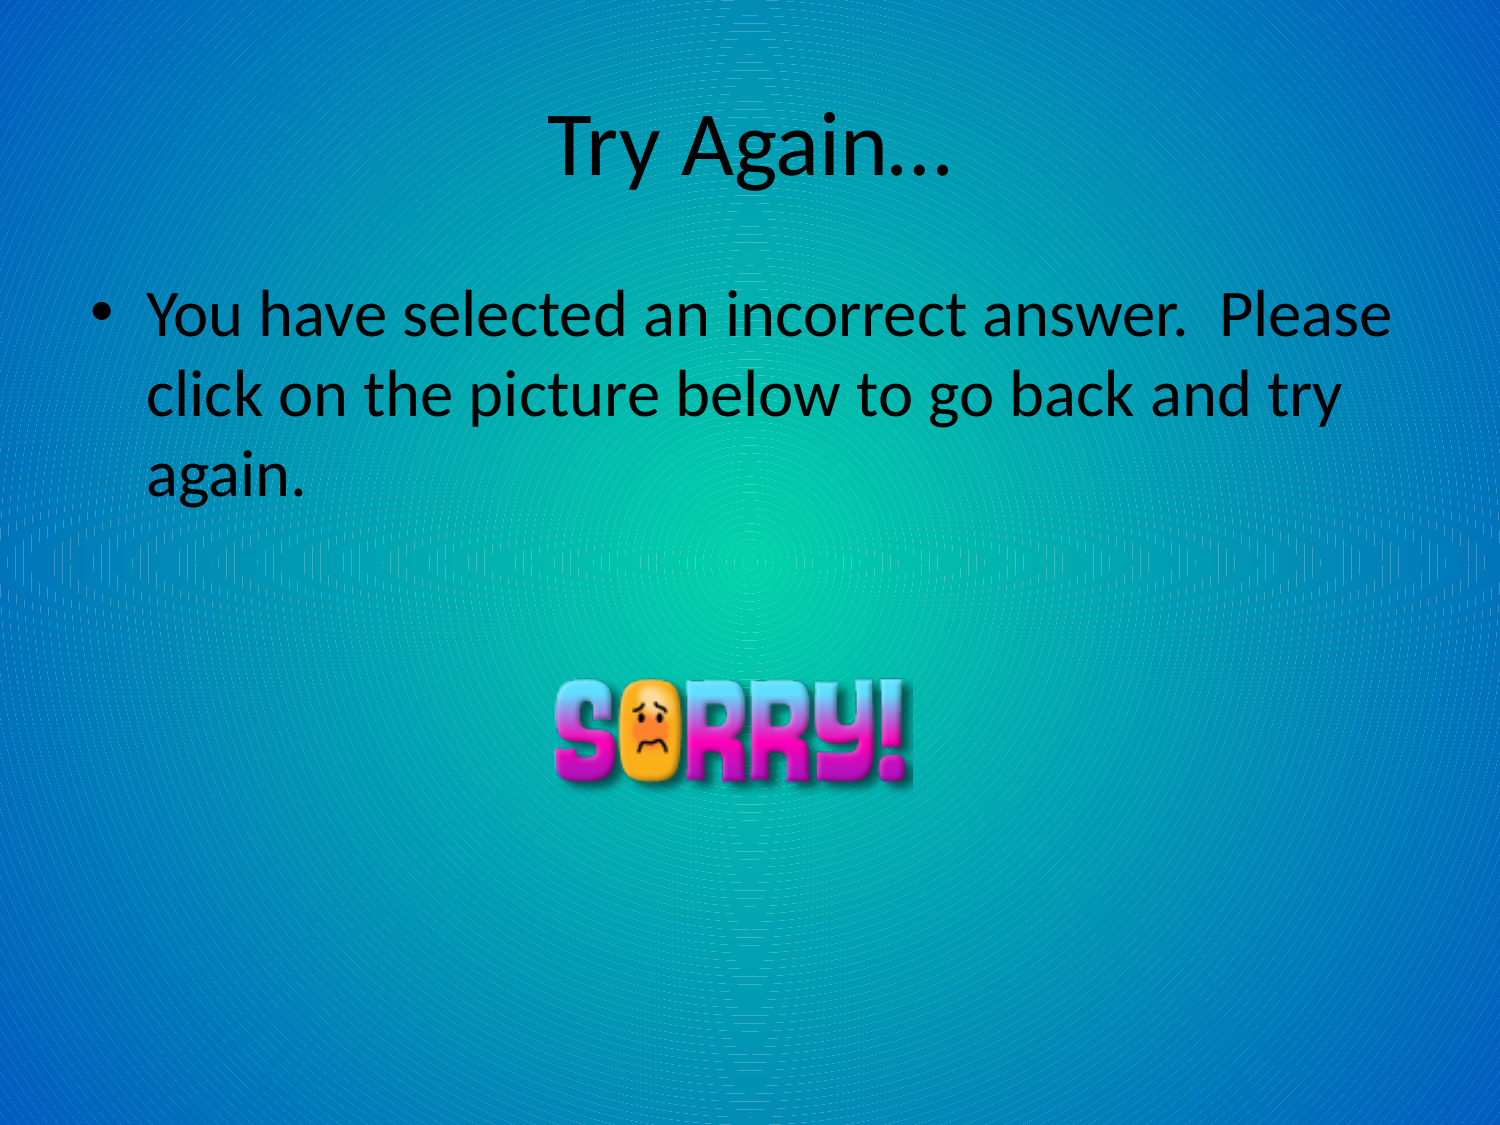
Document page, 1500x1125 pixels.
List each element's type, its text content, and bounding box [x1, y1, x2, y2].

list You have selected an incorrect answer. Please click on the picture below to go back and try again. [75, 262, 1425, 1005]
picture [537, 556, 913, 932]
title Try Again… [75, 45, 1425, 233]
